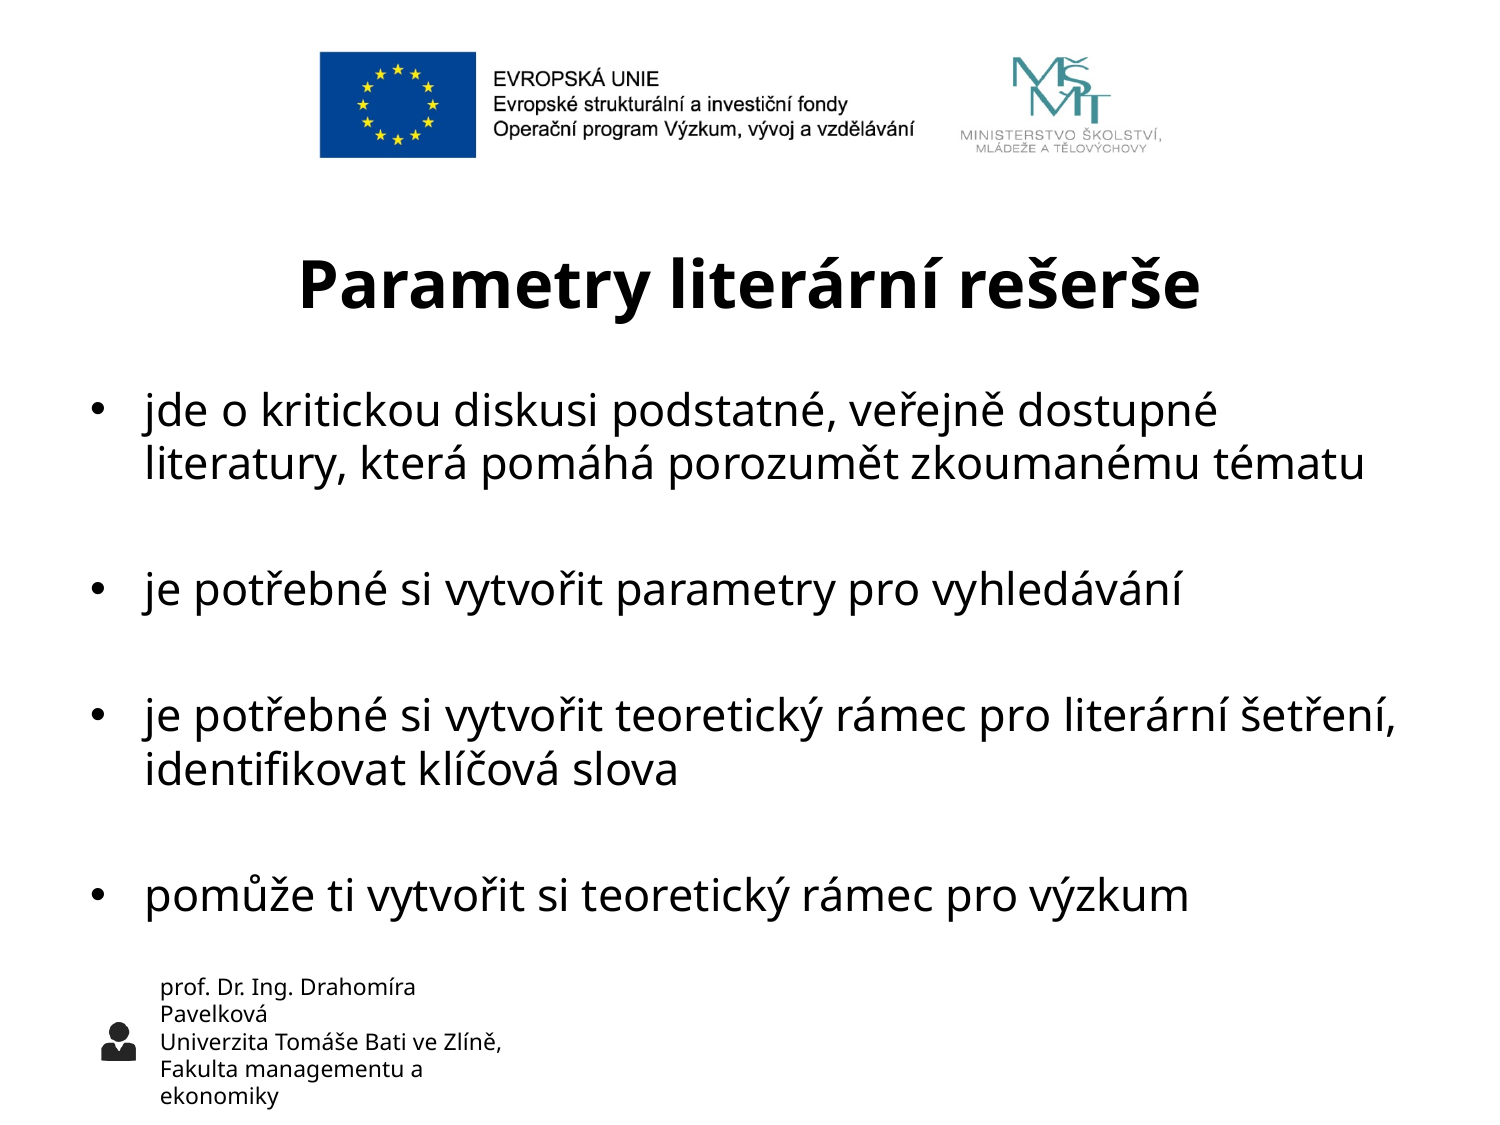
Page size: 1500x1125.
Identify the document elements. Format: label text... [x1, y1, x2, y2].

picture [101, 1021, 136, 1062]
footer prof. Dr. Ing. Drahomíra Pavelková Univerzita Tomáše Bati ve Zlíně, Fakulta managementu a ekonomiky [145, 999, 526, 1083]
picture [267, 0, 1213, 210]
title Parametry literární rešerše [75, 208, 1425, 357]
list jde o kritickou diskusi podstatné, veřejně dostupné literatury, která pomáhá porozumět zkoumanému tématu je potřebné si vytvořit parametry pro vyhledávání je potřebné si vytvořit teoretický rámec pro literární šetření, identifikovat klíčová slova pomůže ti vytvořit si teoretický rámec pro výzkum [75, 373, 1425, 929]
